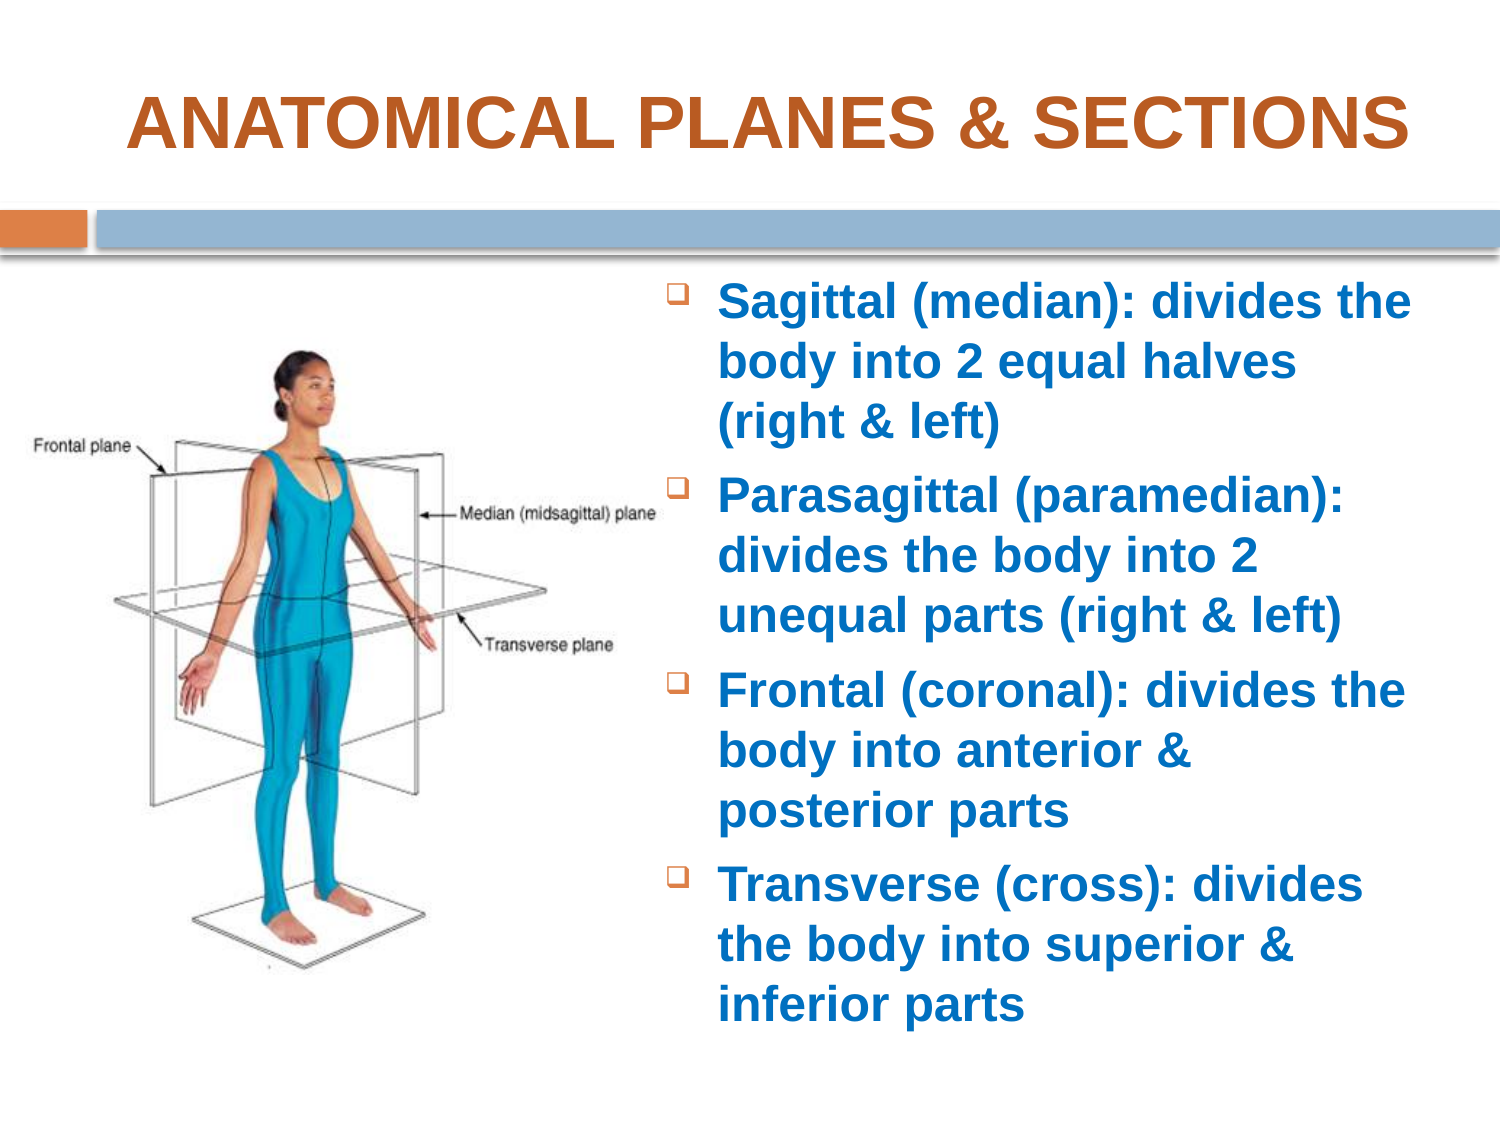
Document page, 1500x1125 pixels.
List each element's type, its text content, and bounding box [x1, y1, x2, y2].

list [25, 337, 665, 976]
list Sagittal (median): divides the body into 2 equal halves (right & left) Parasagittal (paramedian): divides the body into 2 unequal parts (right & left) Frontal (coronal): divides the body into anterior & posterior parts Transverse (cross): divides the body into superior & inferior parts [650, 260, 1433, 1088]
title ANATOMICAL PLANES & SECTIONS [99, 37, 1438, 200]
